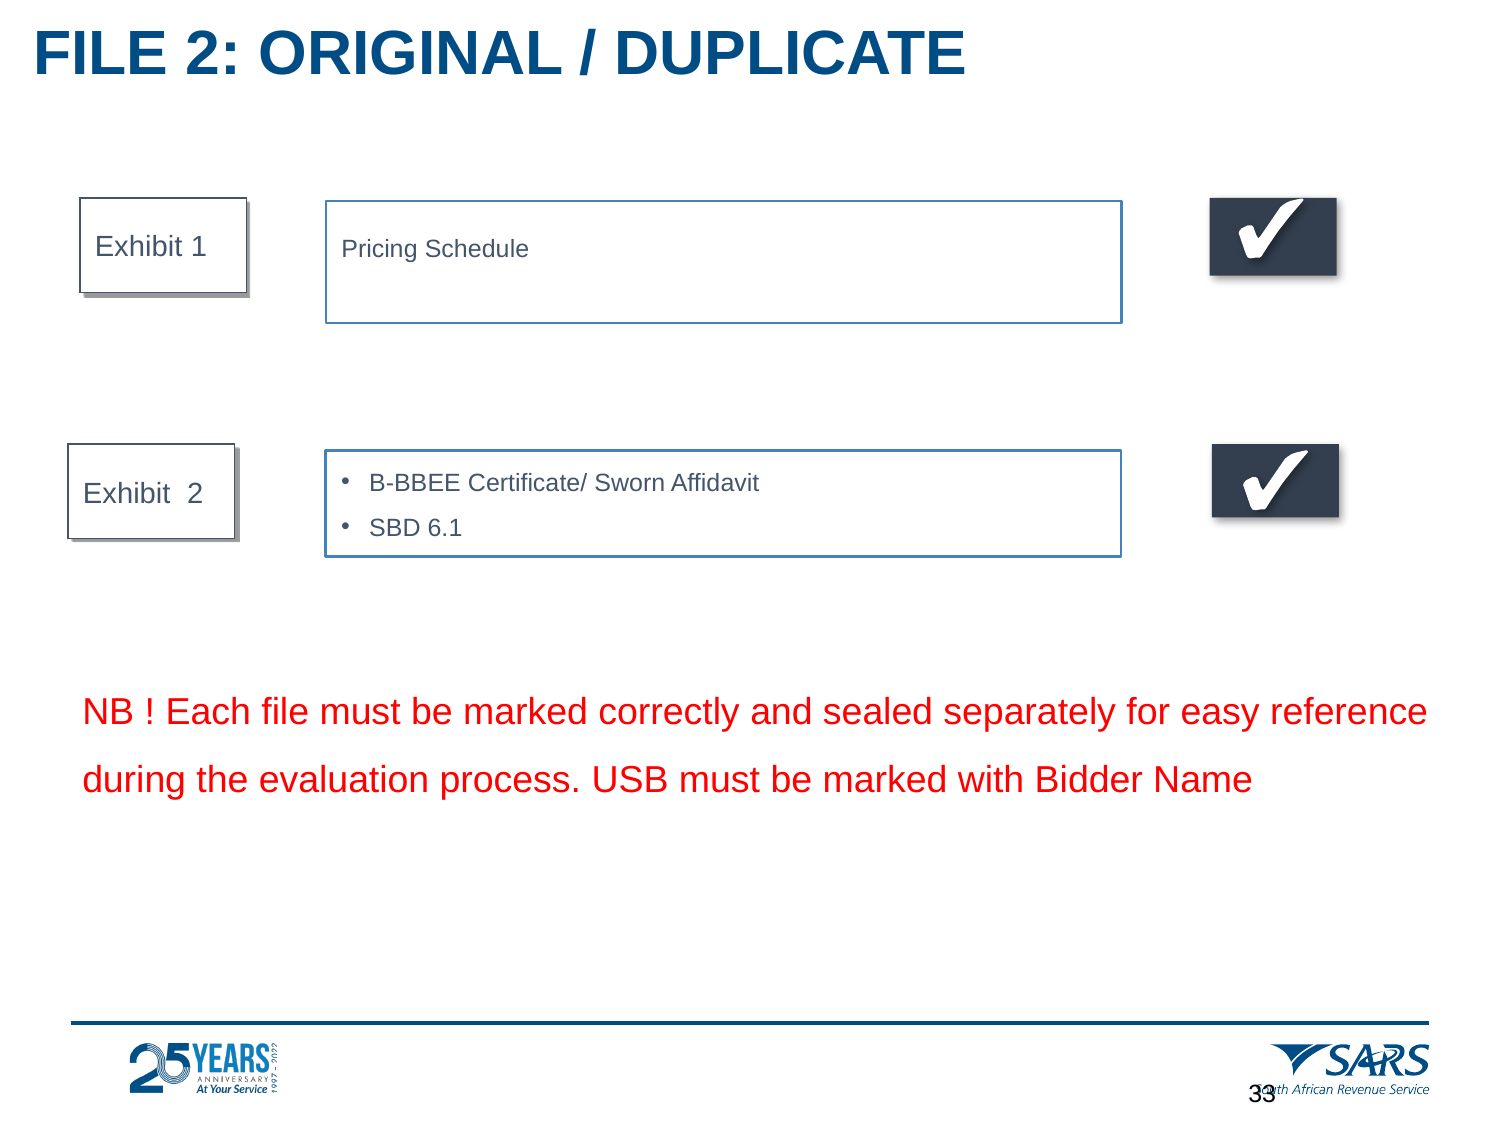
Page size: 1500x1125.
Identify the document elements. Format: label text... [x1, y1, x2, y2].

text_box B-BBEE Certificate/ Sworn Affidavit SBD 6.1 [325, 450, 1122, 557]
text_box [1238, 198, 1304, 259]
text_box NB ! Each file must be marked correctly and sealed separately for easy reference during the evaluation process. USB must be marked with Bidder Name [51, 657, 1453, 807]
text_box [1209, 197, 1337, 276]
slide_number 32 [1191, 1076, 1333, 1108]
text_box [1243, 450, 1308, 511]
text_box FILE 2: ORIGINAL / DUPLICATE [18, 12, 1500, 101]
text_box Pricing Schedule [325, 201, 1122, 324]
text_box [1211, 444, 1339, 518]
text_box Exhibit 2 [68, 444, 235, 539]
text_box Exhibit 1 [79, 197, 247, 293]
